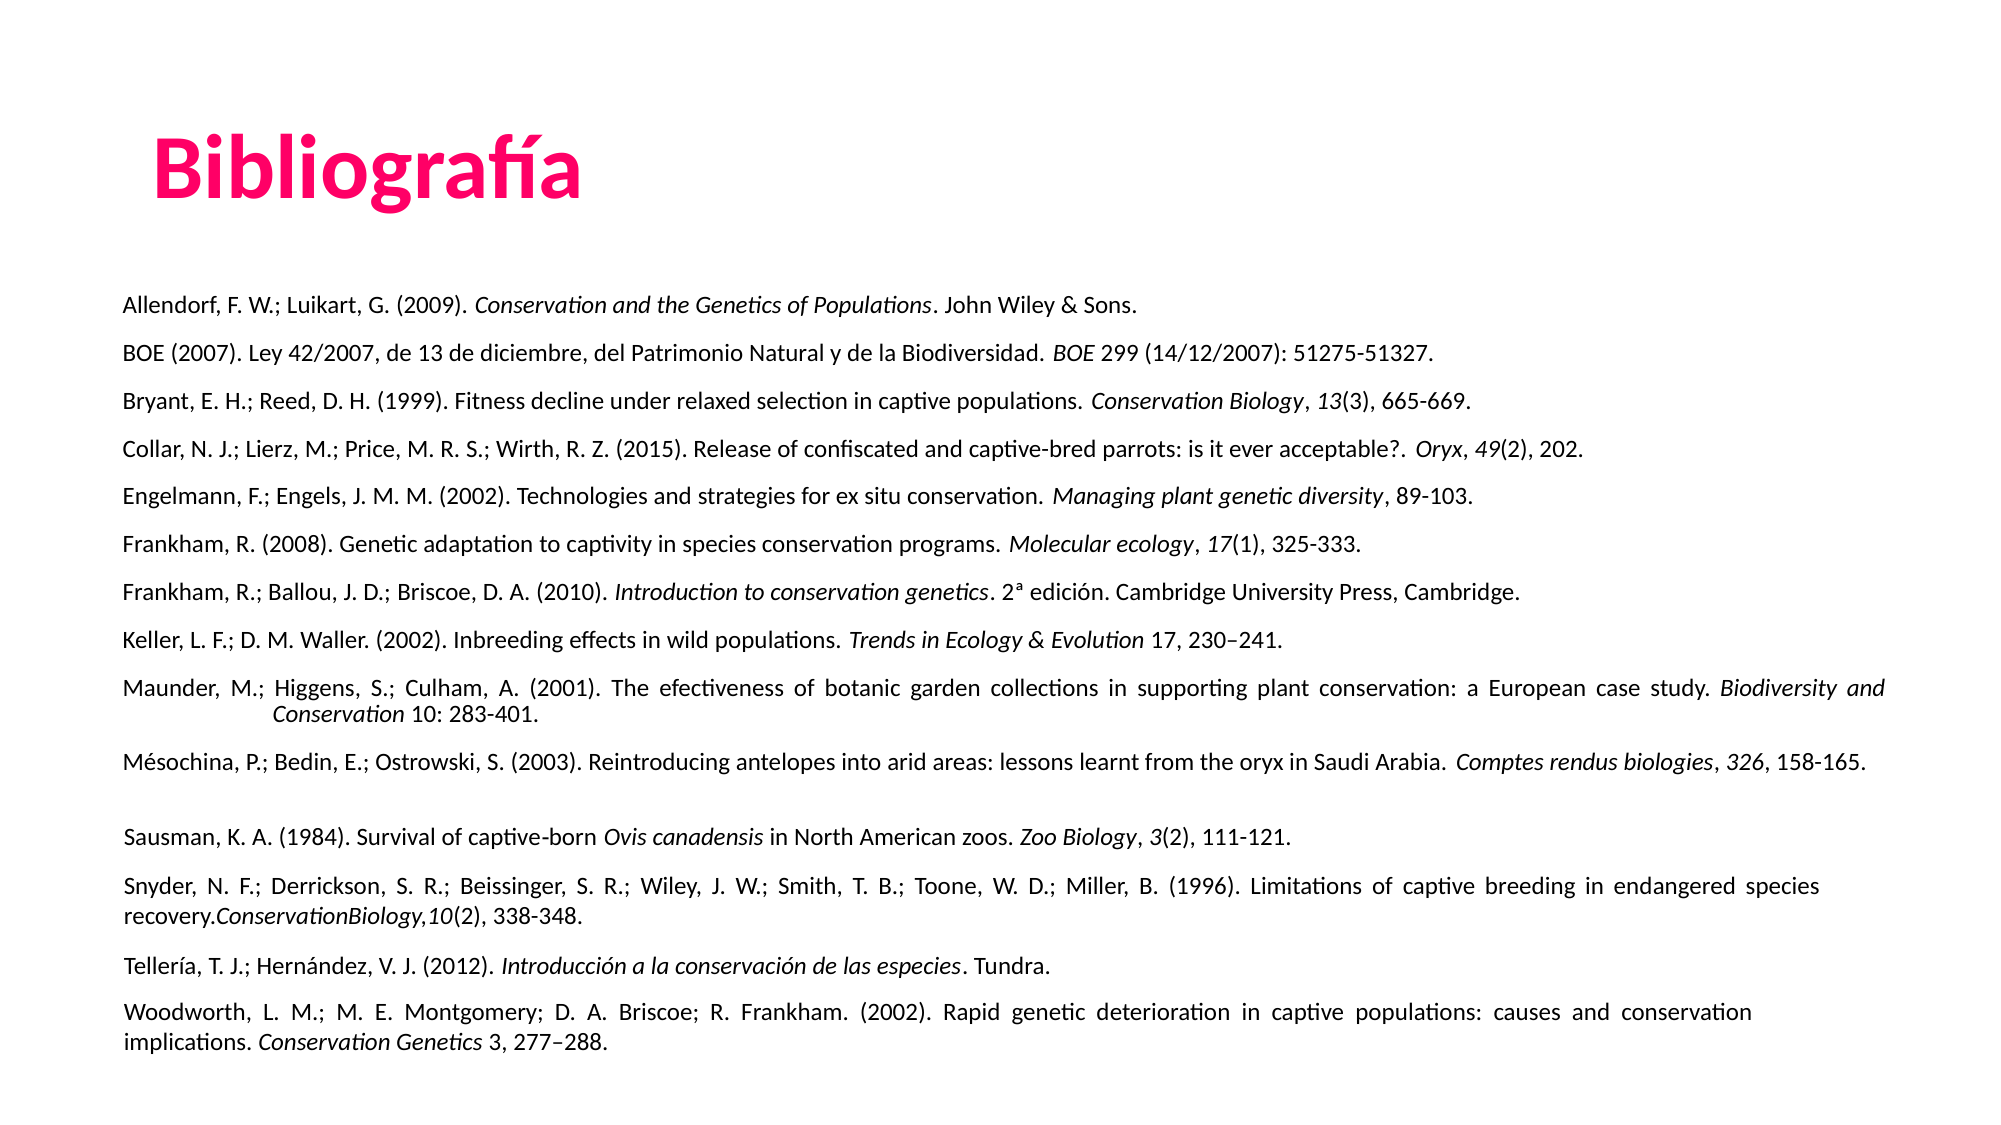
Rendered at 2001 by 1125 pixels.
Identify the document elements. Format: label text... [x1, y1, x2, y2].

text_box Sausman, K. A. (1984). Survival of captive‐born Ovis canadensis in North American zoos. Zoo Biology, 3(2), 111-121. [108, 812, 1901, 858]
text_box Woodworth, L. M.; M. E. Montgomery; D. A. Briscoe; R. Frankham. (2002). Rapid genetic deterioration in captive populations: causes and conservation implications. Conservation Genetics 3, 277–288. [108, 987, 1901, 1063]
title Bibliografía [137, 59, 1863, 278]
list Allendorf, F. W.; Luikart, G. (2009). Conservation and the Genetics of Populations. John Wiley & Sons. BOE (2007). Ley 42/2007, de 13 de diciembre, del Patrimonio Natural y de la Biodiversidad. BOE 299 (14/12/2007): 51275-51327. Bryant, E. H.; Reed, D. H. (1999). Fitness decline under relaxed selection in captive populations. Conservation Biology, 13(3), 665-669. Collar, N. J.; Lierz, M.; Price, M. R. S.; Wirth, R. Z. (2015). Release of confiscated and captive-bred parrots: is it ever acceptable?. Oryx, 49(2), 202. Engelmann, F.; Engels, J. M. M. (2002). Technologies and strategies for ex situ conservation. Managing plant genetic diversity, 89-103. Frankham, R. (2008). Genetic adaptation to captivity in species conservation programs. Molecular ecology, 17(1), 325-333. Frankham, R.; Ballou, J. D.; Briscoe, D. A. (2010). Introduction to conservation genetics. 2ª edición. Cambridge University Press, Cambridge. Keller, L. F.; D. M. Waller. (2002). Inbreeding effects in wild populations. Trends in Ecology & Evolution 17, 230–241. Maunder, M.; Higgens, S.; Culham, A. (2001). The efectiveness of botanic garden collections in supporting plant conservation: a European case study. Biodiversity and Conservation 10: 283-401. Mésochina, P.; Bedin, E.; Ostrowski, S. (2003). Reintroducing antelopes into arid areas: lessons learnt from the oryx in Saudi Arabia. Comptes rendus biologies, 326, 158-165. [99, 277, 1901, 799]
text_box Tellería, T. J.; Hernández, V. J. (2012). Introducción a la conservación de las especies. Tundra. [108, 942, 1851, 987]
text_box Snyder, N. F.; Derrickson, S. R.; Beissinger, S. R.; Wiley, J. W.; Smith, T. B.; Toone, W. D.; Miller, B. (1996). Limitations of captive breeding in endangered species recovery.ConservationBiology,10(2), 338-348. [108, 862, 1901, 938]
